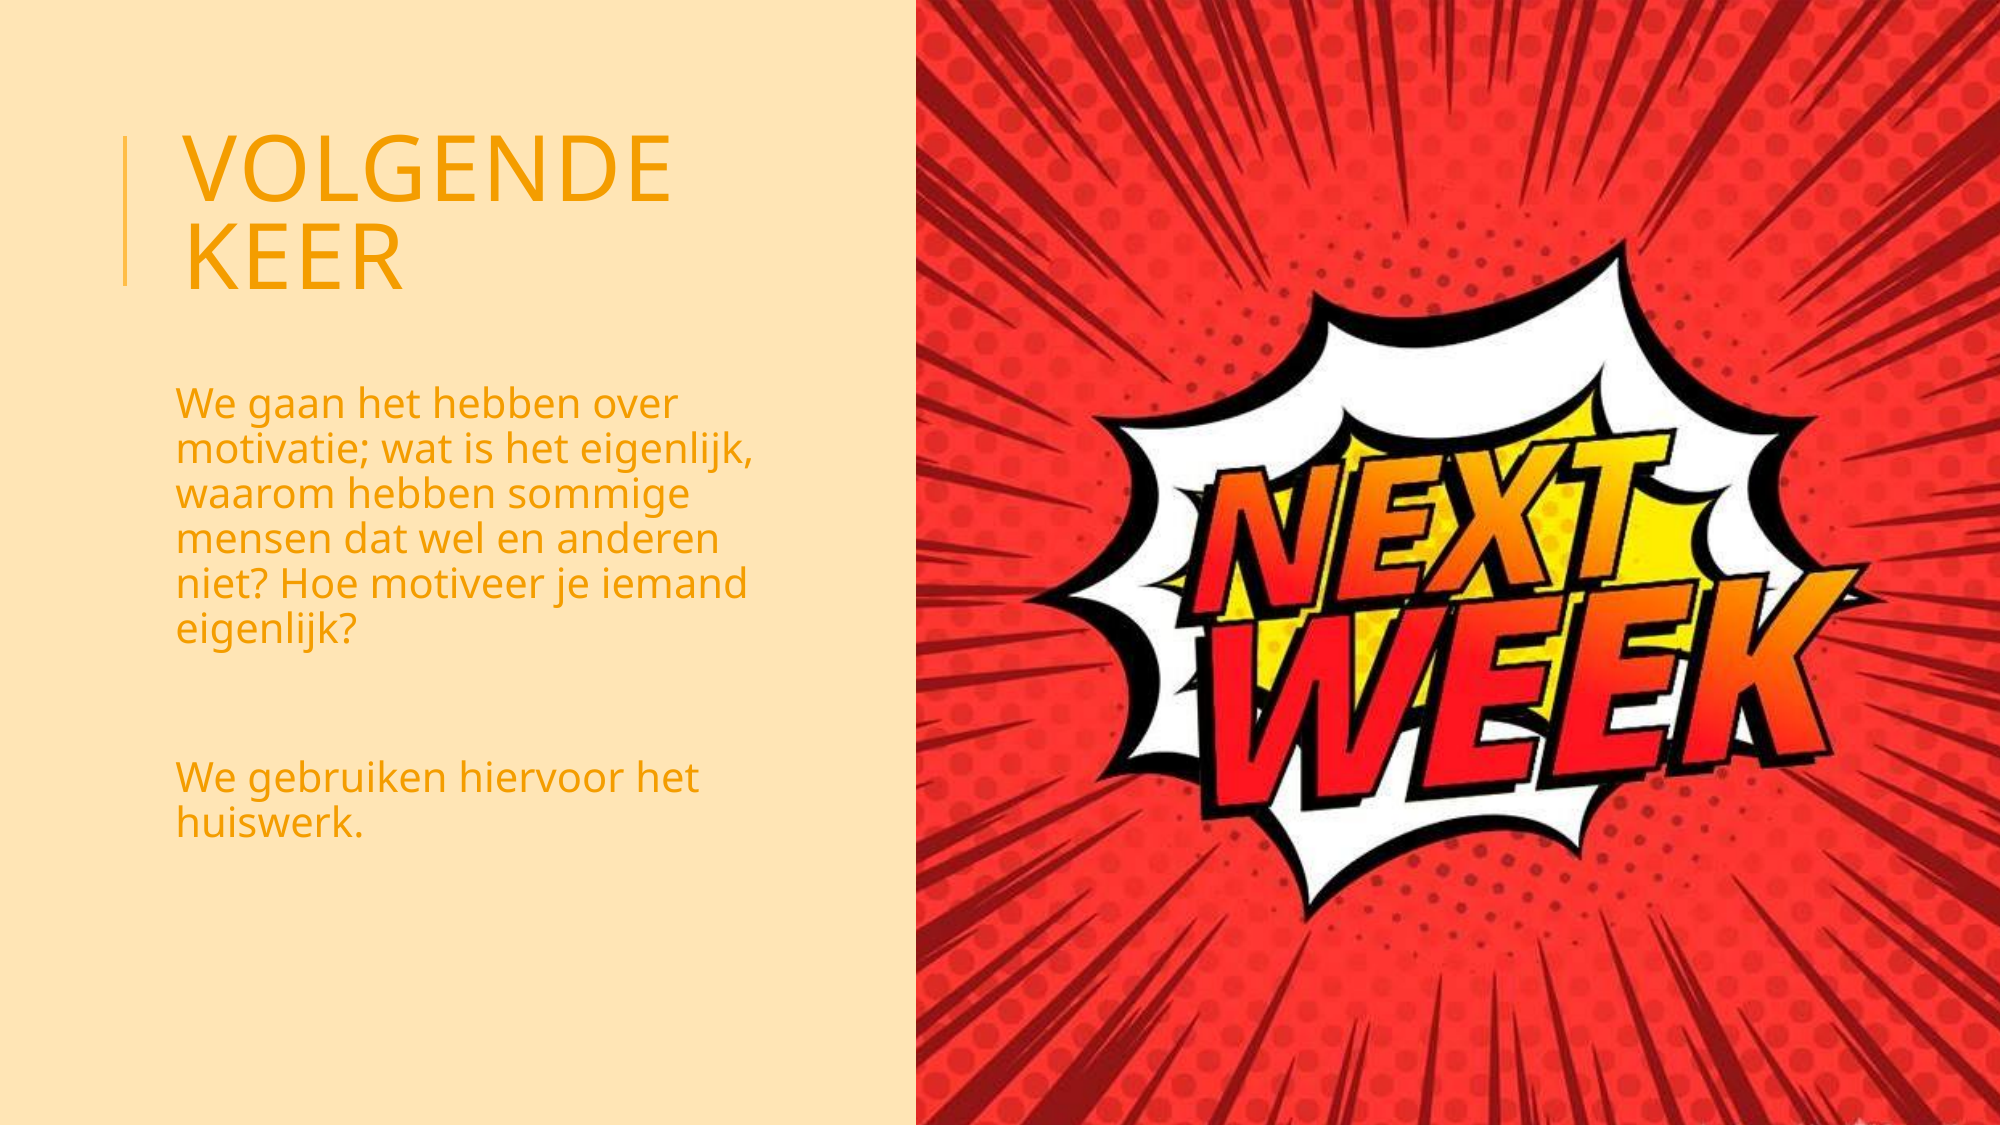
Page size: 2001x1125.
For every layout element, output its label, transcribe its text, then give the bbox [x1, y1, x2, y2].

list We gaan het hebben over motivatie; wat is het eigenlijk, waarom hebben sommige mensen dat wel en anderen niet? Hoe motiveer je iemand eigenlijk? We gebruiken hiervoor het huiswerk. [168, 375, 799, 1035]
picture [915, 0, 2000, 1125]
title Volgende keer [168, 96, 764, 342]
